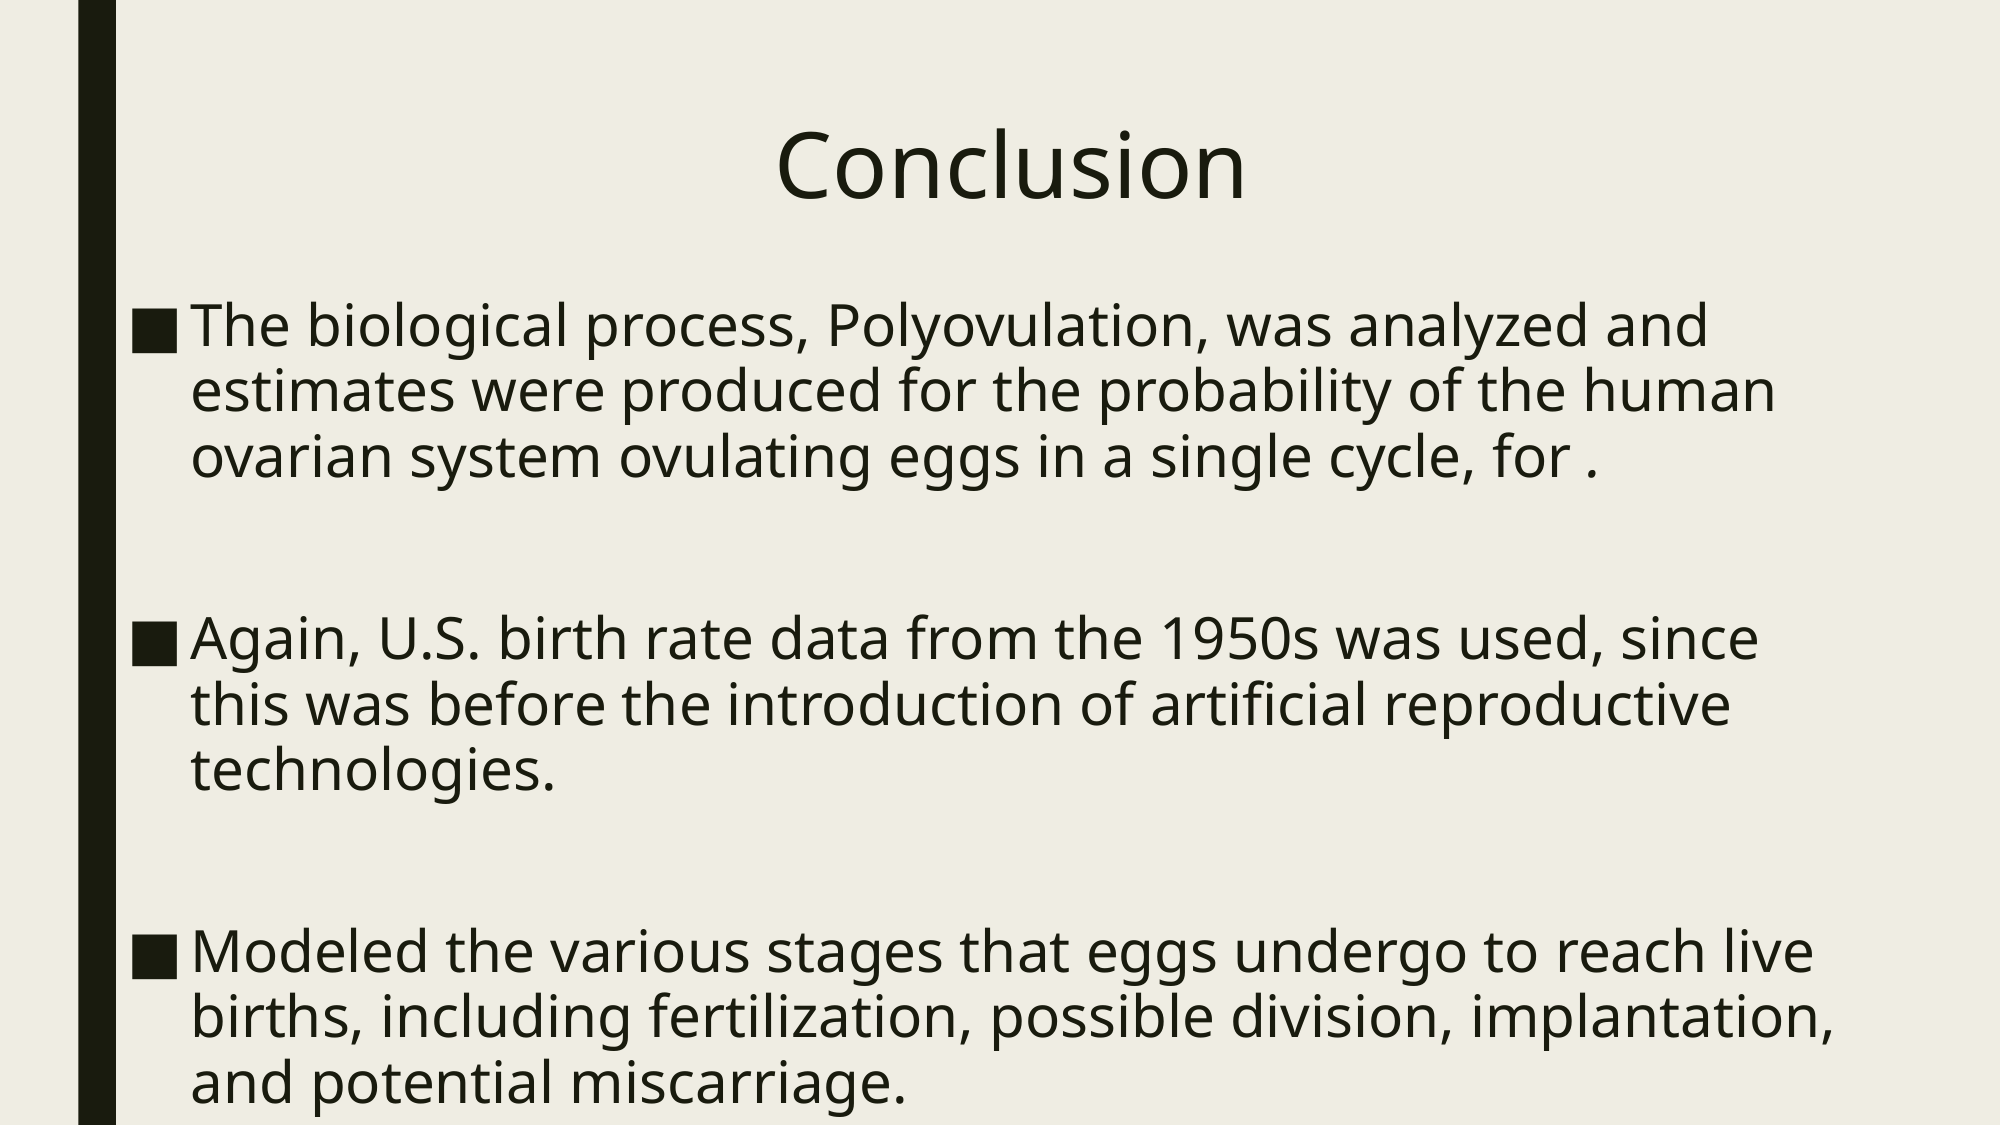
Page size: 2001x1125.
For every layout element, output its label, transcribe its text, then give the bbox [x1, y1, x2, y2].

title Conclusion [225, 112, 1800, 357]
